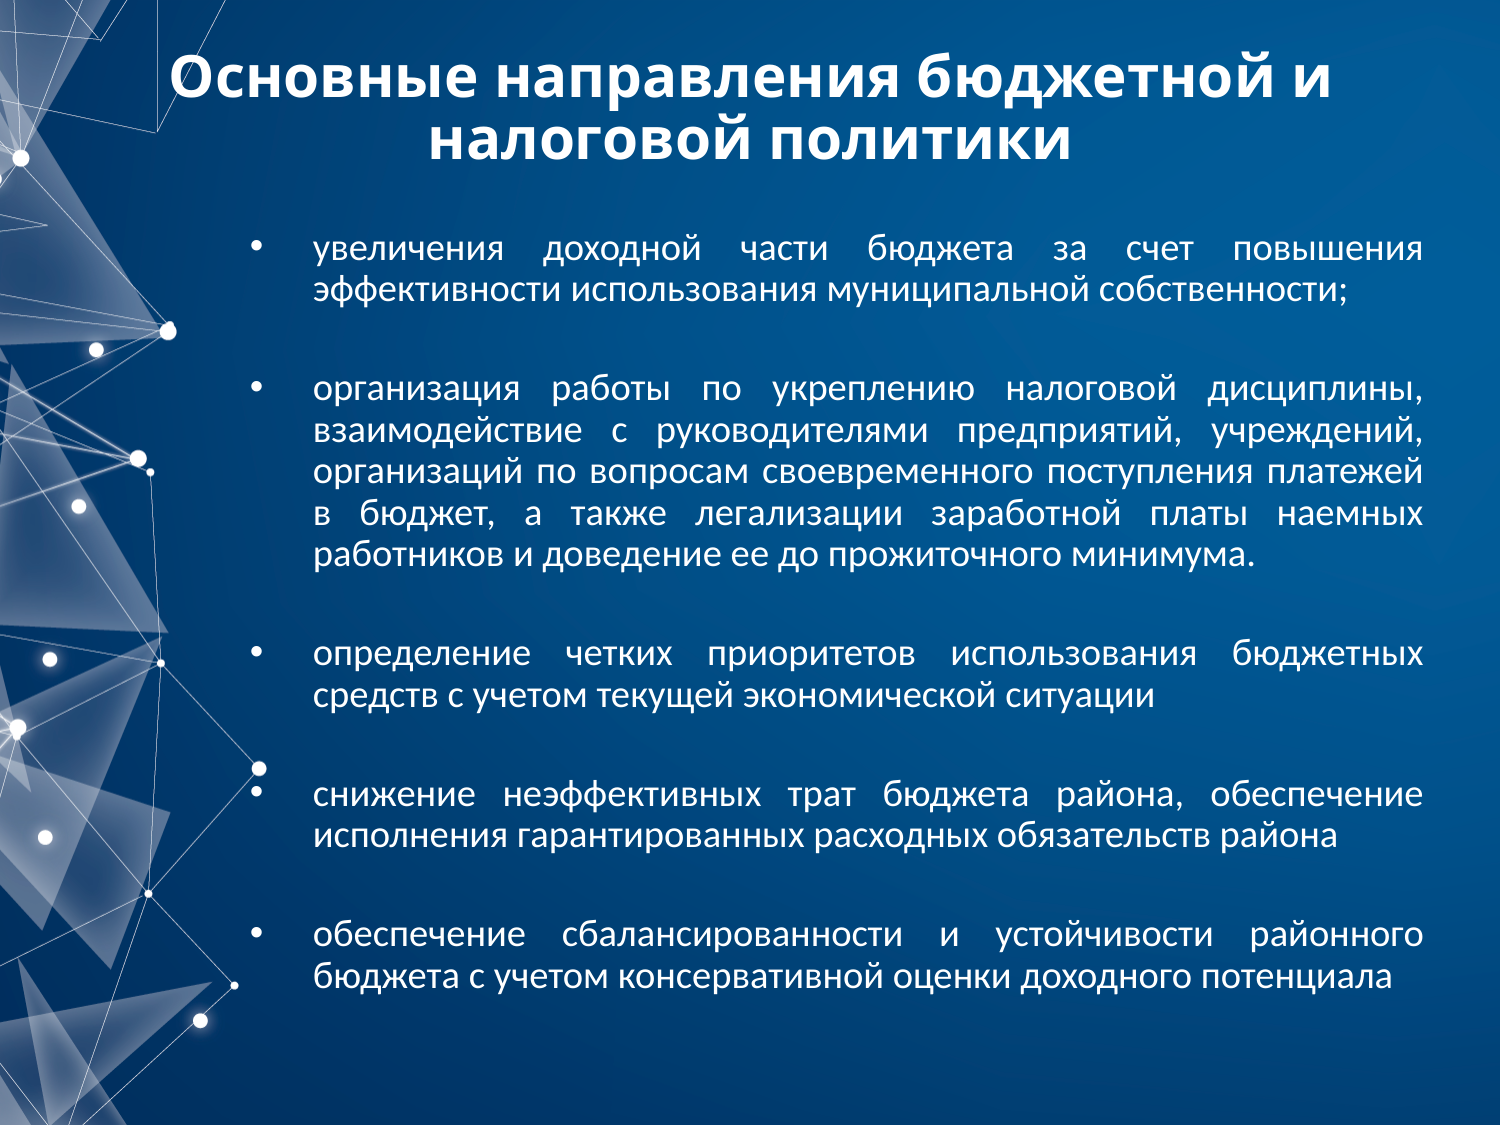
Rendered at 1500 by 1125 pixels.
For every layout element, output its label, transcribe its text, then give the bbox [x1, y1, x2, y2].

list увеличения доходной части бюджета за счет повышения эффективности использования муниципальной собственности; организация работы по укреплению налоговой дисциплины, взаимодействие с руководителями предприятий, учреждений, организаций по вопросам своевременного поступления платежей в бюджет, а также легализации заработной платы наемных работников и доведение ее до прожиточного минимума. определение четких приоритетов использования бюджетных средств с учетом текущей экономической ситуации снижение неэффективных трат бюджета района, обеспечение исполнения гарантированных расходных обязательств района обеспечение сбалансированности и устойчивости районного бюджета с учетом консервативной оценки доходного потенциала [186, 219, 1439, 1014]
picture [0, 0, 1500, 1125]
title Основные направления бюджетной и налоговой политики [108, 0, 1395, 220]
